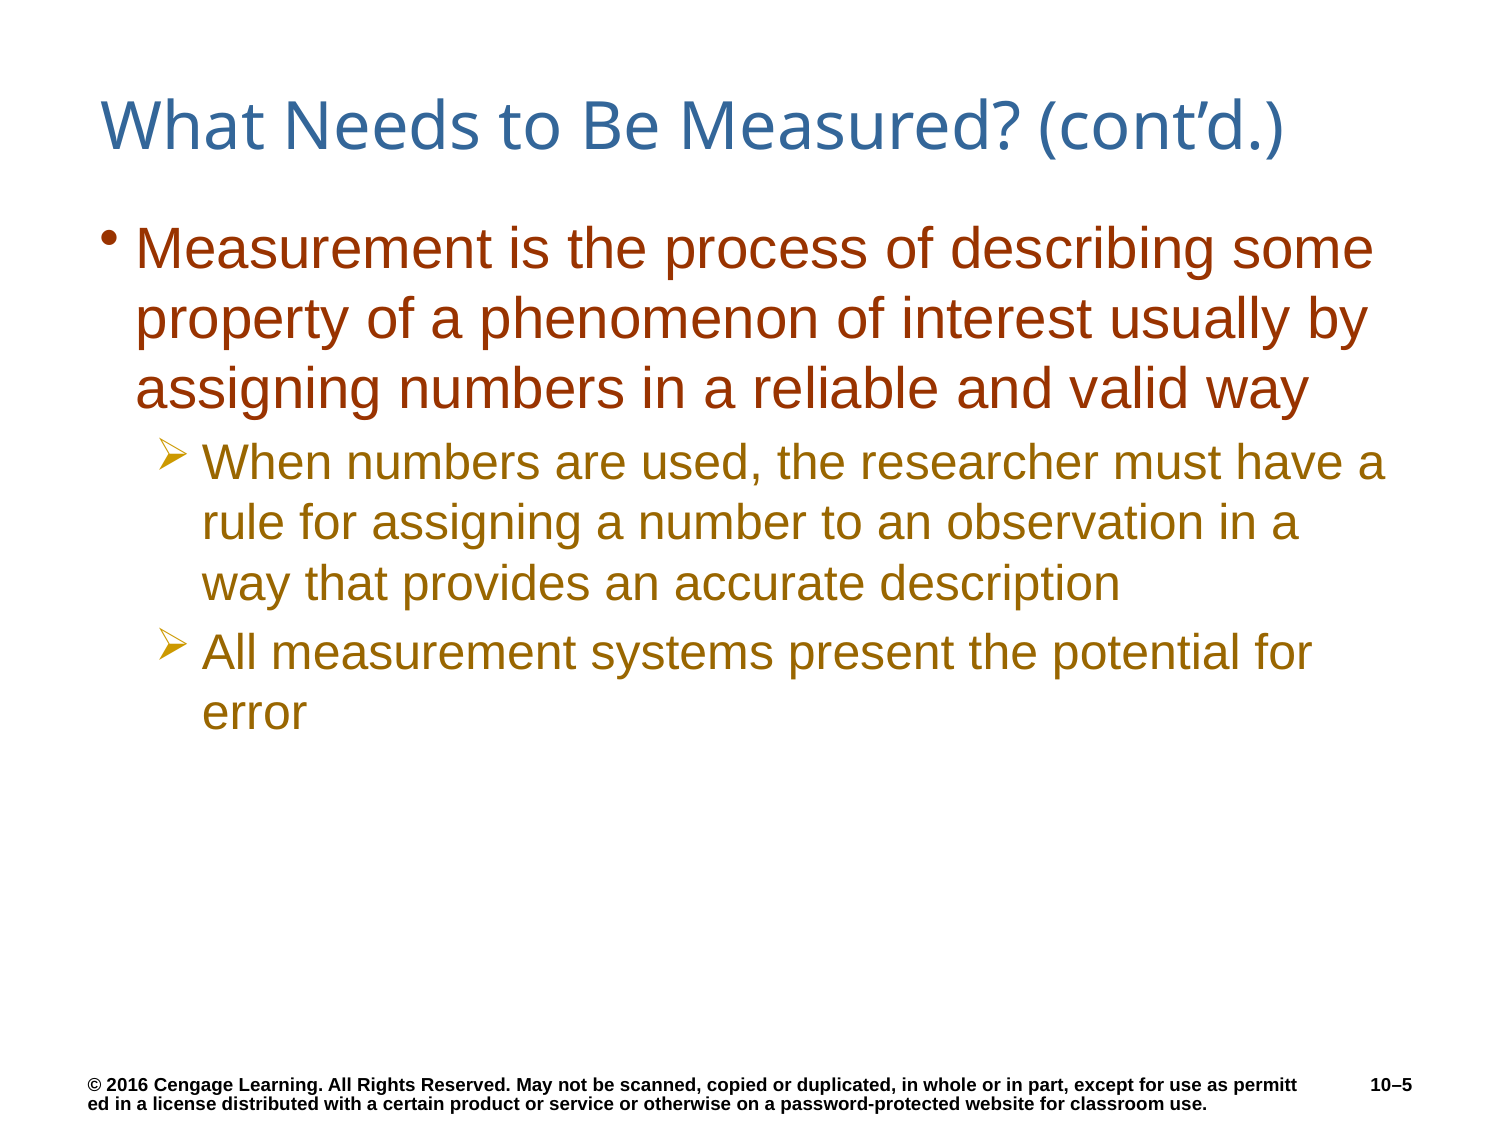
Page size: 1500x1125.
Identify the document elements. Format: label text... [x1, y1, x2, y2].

list Measurement is the process of describing some property of a phenomenon of interest usually by assigning numbers in a reliable and valid way When numbers are used, the researcher must have a rule for assigning a number to an observation in a way that provides an accurate description All measurement systems present the potential for error [84, 202, 1414, 1013]
footer © 2016 Cengage Learning. All Rights Reserved. May not be scanned, copied or duplicated, in whole or in part, except for use as permitted in a license distributed with a certain product or service or otherwise on a password-protected website for classroom use. [87, 1057, 1050, 1103]
title What Needs to Be Measured? (cont’d.) [85, 75, 1411, 171]
slide_number 10–5 [1050, 1042, 1413, 1103]
